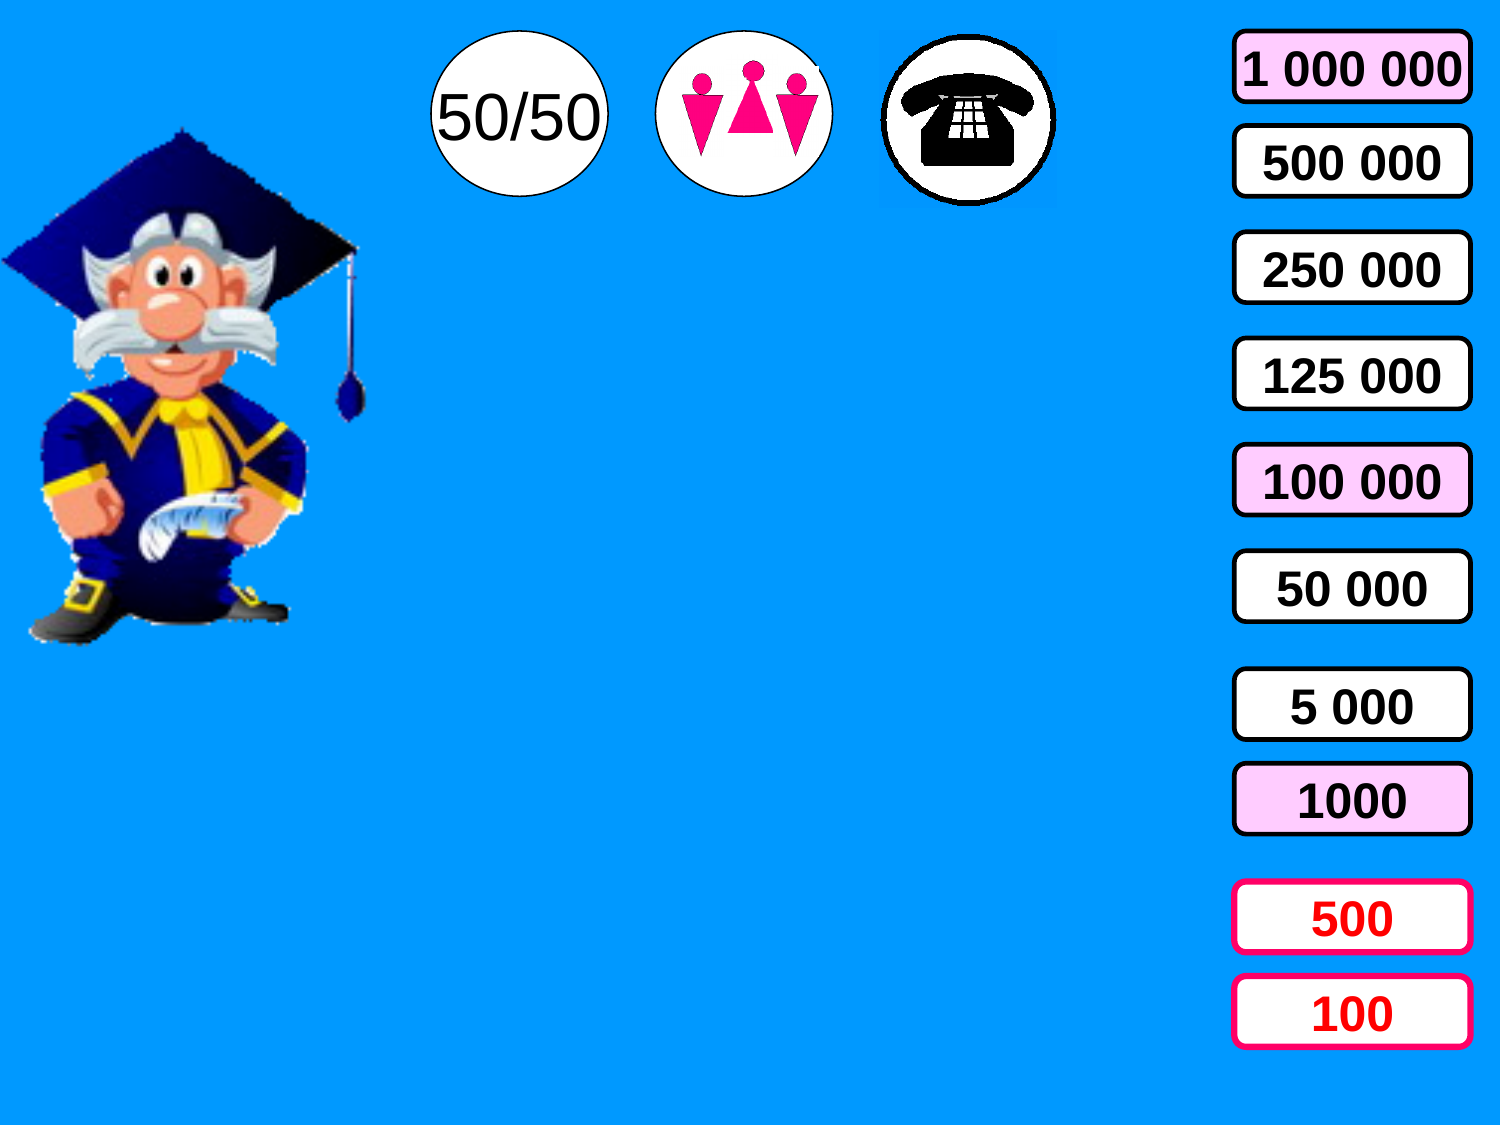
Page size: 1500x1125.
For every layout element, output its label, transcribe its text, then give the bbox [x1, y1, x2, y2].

text_box 5 000 [1234, 668, 1471, 740]
picture [0, 113, 408, 653]
picture [678, 54, 819, 158]
text_box [655, 30, 815, 197]
text_box 100 [1234, 976, 1471, 1047]
text_box 1 000 000 [1234, 30, 1471, 102]
text_box 500 [1234, 881, 1471, 953]
text_box 1000 [1234, 763, 1471, 835]
text_box 50 000 [1234, 550, 1471, 622]
text_box 50/50 [430, 30, 609, 197]
text_box 500 000 [1234, 125, 1471, 197]
text_box [823, 76, 833, 151]
text_box 125 000 [1234, 337, 1471, 409]
text_box 100 000 [1234, 444, 1471, 516]
text_box 250 000 [1234, 231, 1471, 303]
picture [879, 30, 1058, 208]
